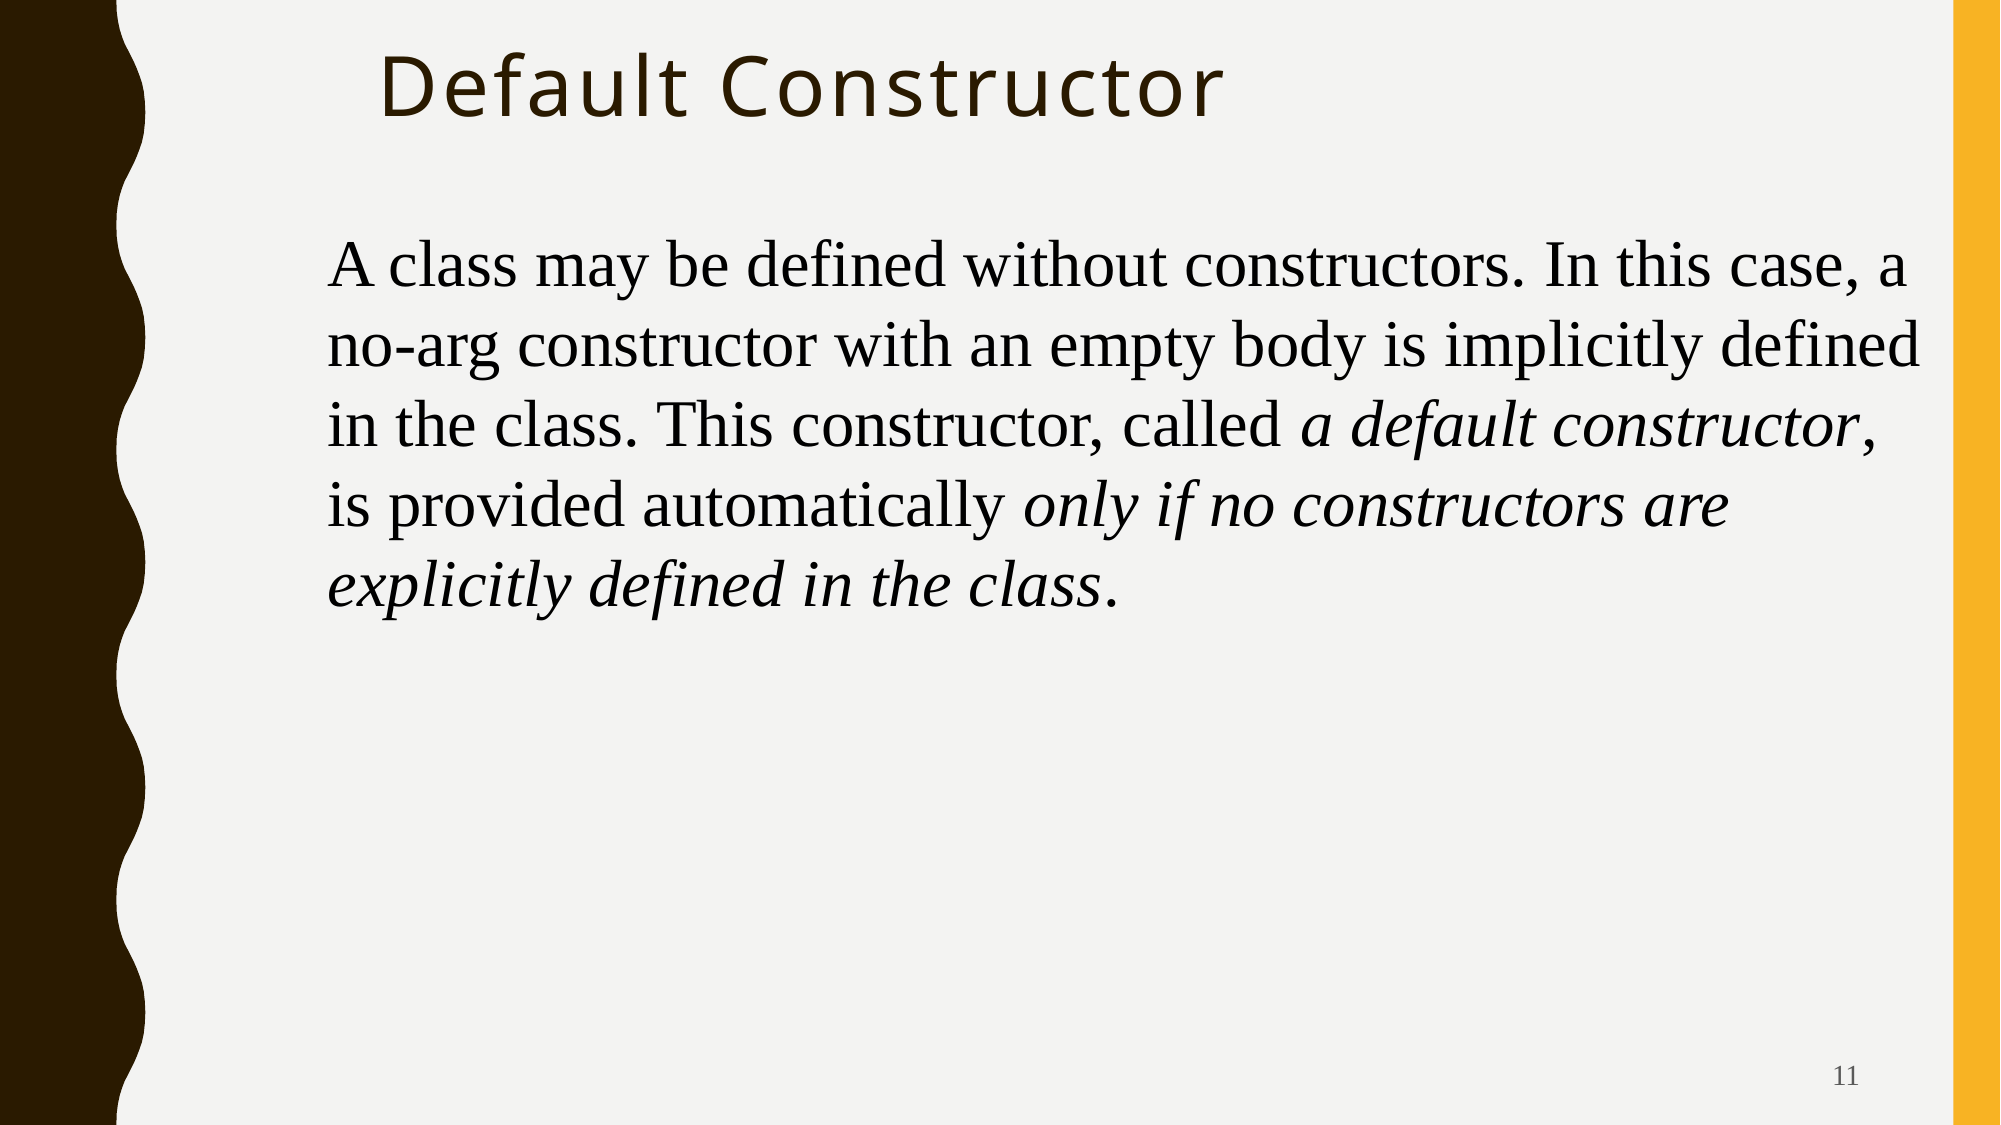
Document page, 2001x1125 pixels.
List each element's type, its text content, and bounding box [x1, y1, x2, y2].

text_box A class may be defined without constructors. In this case, a no-arg constructor with an empty body is implicitly defined in the class. This constructor, called a default constructor, is provided automatically only if no constructors are explicitly defined in the class. [312, 212, 1945, 627]
slide_number 11 [1412, 1045, 1875, 1103]
title Default Constructor [362, 37, 1638, 175]
